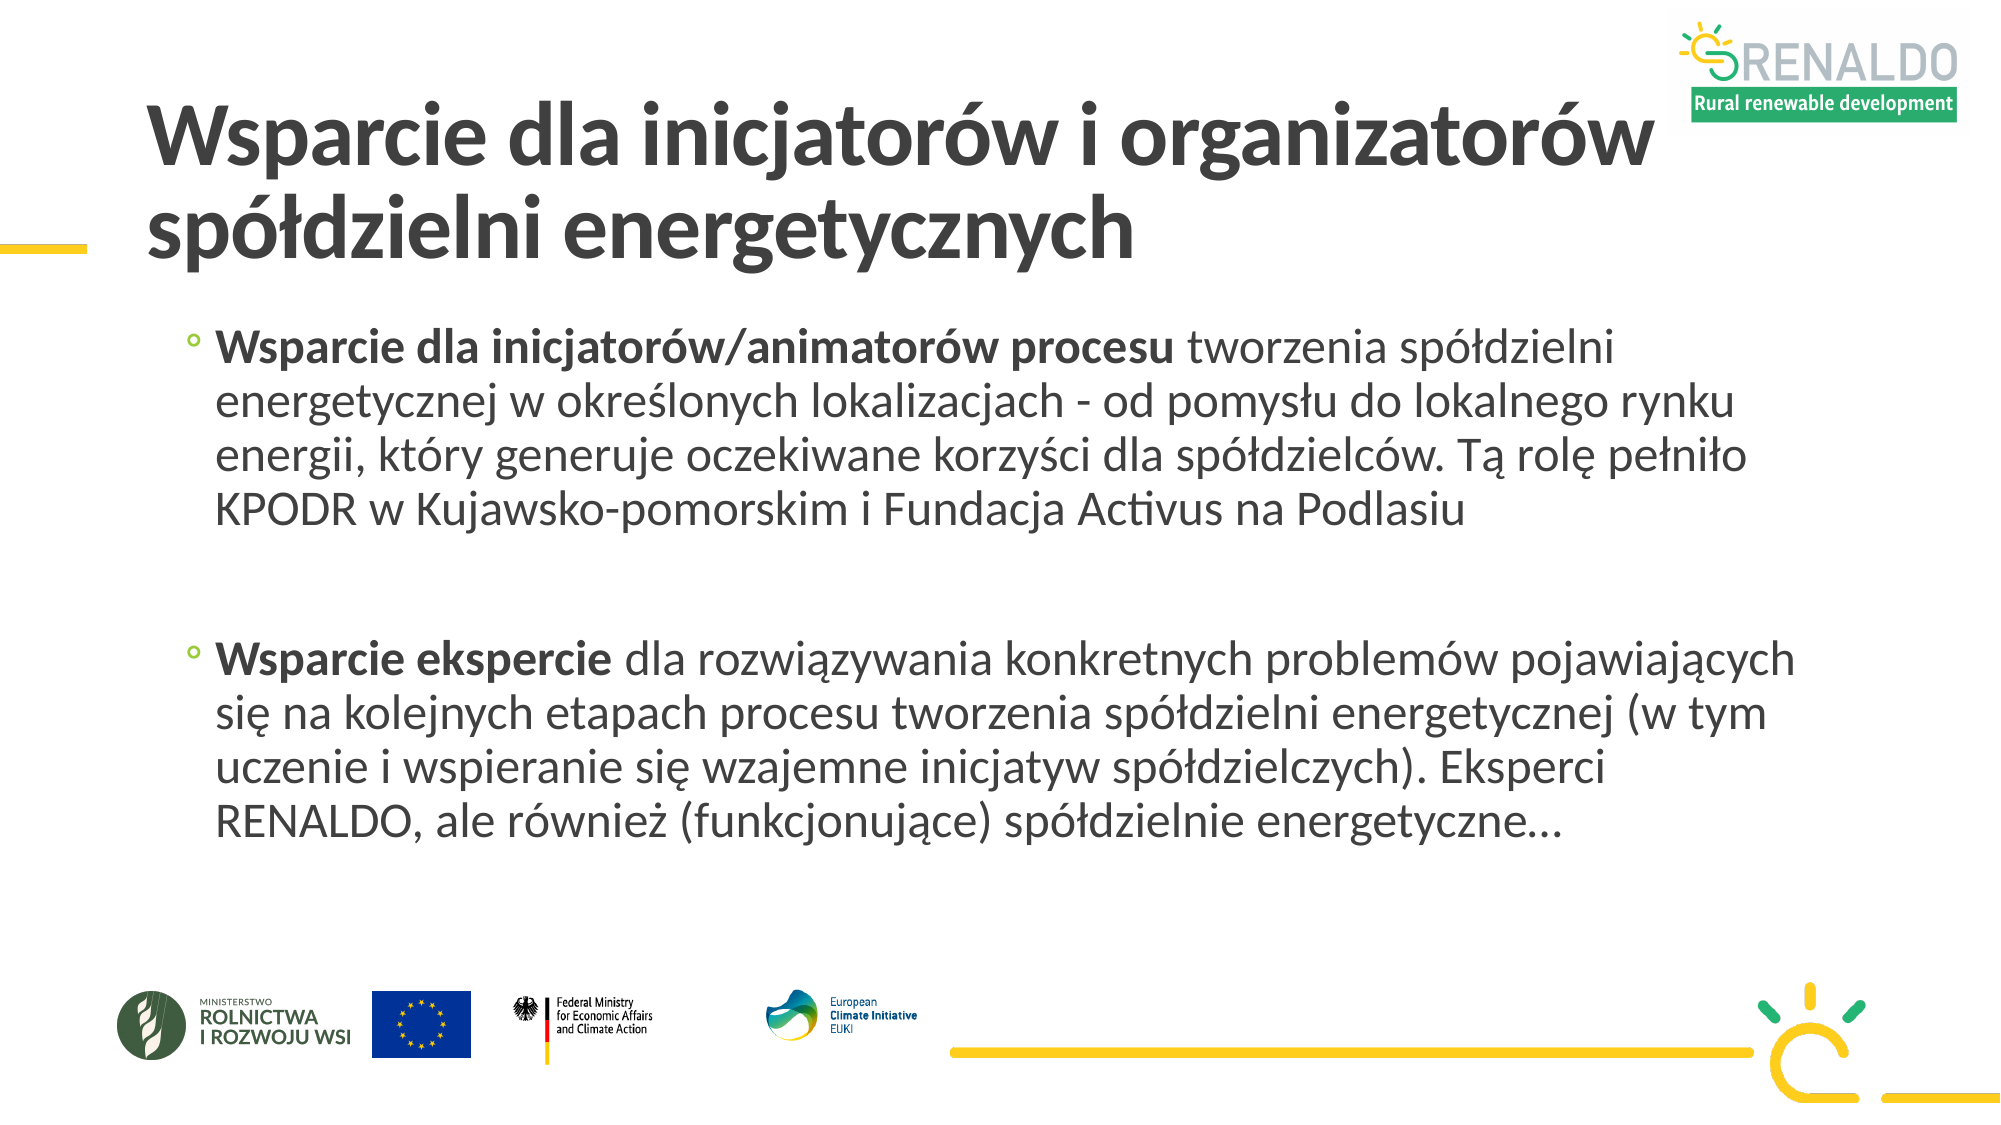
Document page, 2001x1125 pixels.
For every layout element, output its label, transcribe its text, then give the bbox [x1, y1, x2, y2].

text_box [229, 0, 2000, 74]
picture [372, 991, 471, 1058]
picture [1782, 76, 1970, 135]
title Wsparcie dla inicjatorów i organizatorów spółdzielni energetycznych [131, 47, 1782, 285]
list Wsparcie dla inicjatorów/animatorów procesu tworzenia spółdzielni energetycznej w określonych lokalizacjach - od pomysłu do lokalnego rynku energii, który generuje oczekiwane korzyści dla spółdzielców. Tą rolę pełniło KPODR w Kujawsko-pomorskim i Fundacja Activus na Podlasiu Wsparcie ekspercie dla rozwiązywania konkretnych problemów pojawiających się na kolejnych etapach procesu tworzenia spółdzielni energetycznej (w tym uczenie i wspieranie się wzajemne inicjatyw spółdzielczych). Eksperci RENALDO, ale również (funkcjonujące) spółdzielnie energetyczne… [152, 312, 1803, 910]
picture [487, 939, 942, 1091]
picture [117, 991, 350, 1060]
